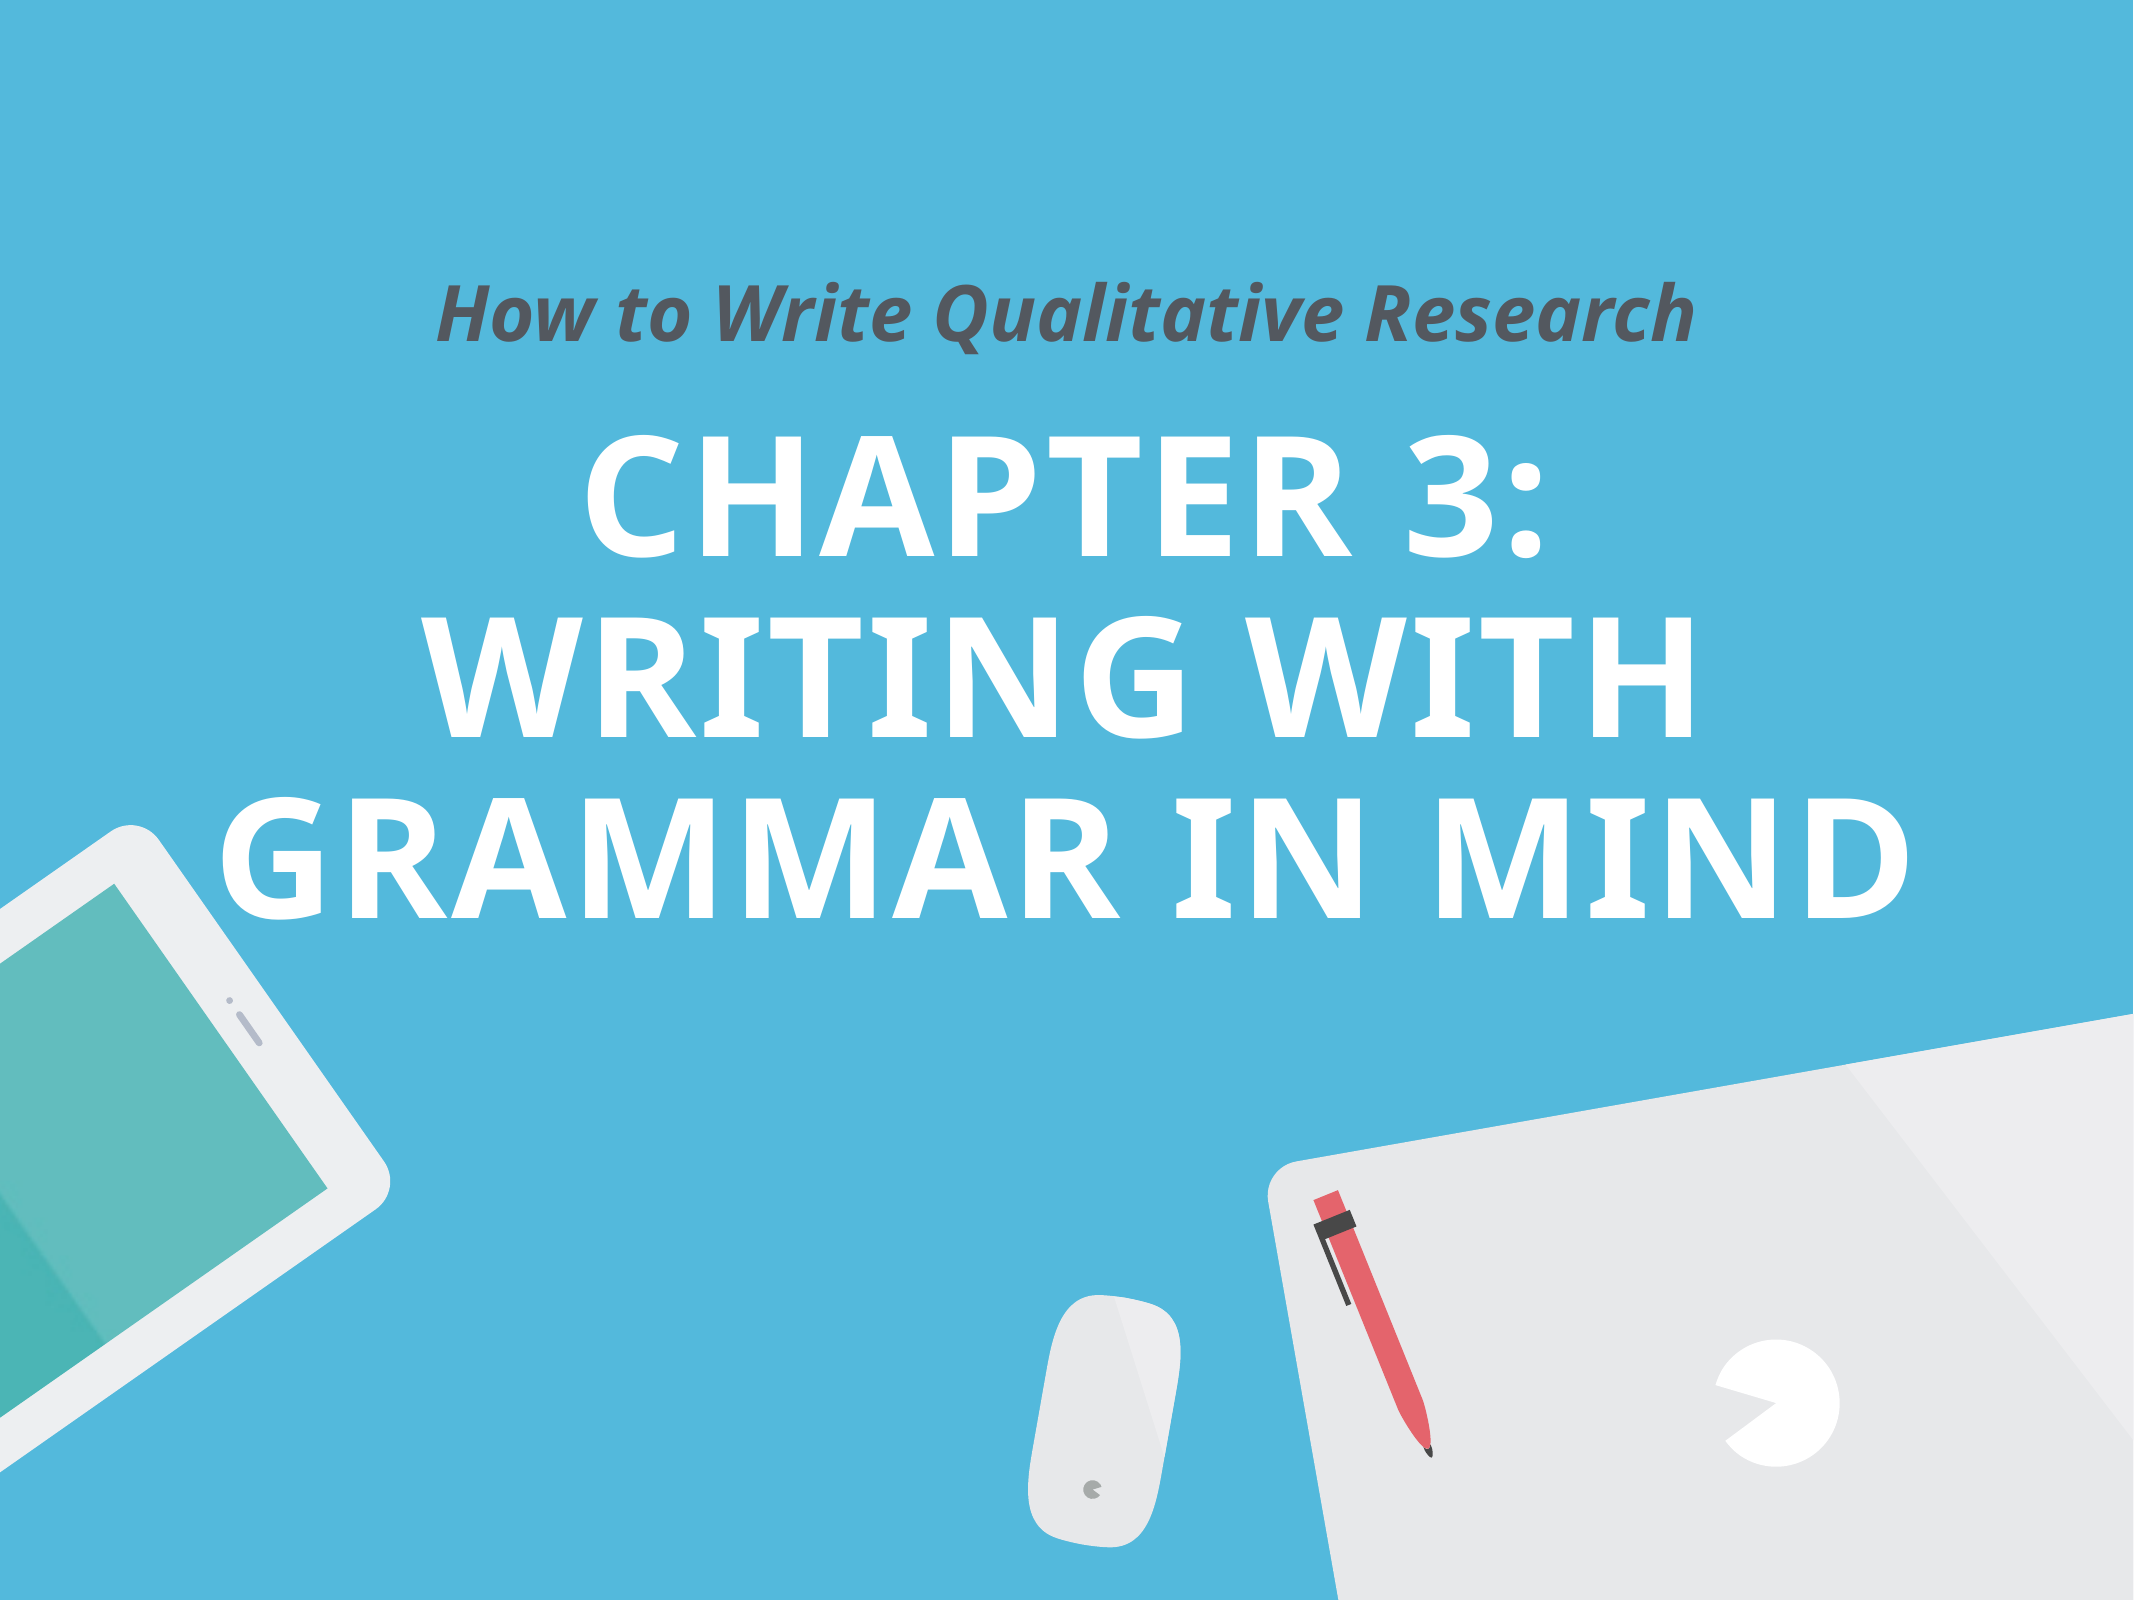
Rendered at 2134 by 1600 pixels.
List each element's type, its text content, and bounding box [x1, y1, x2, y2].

title Chapter 3: Writing with Grammar in Mind [207, 318, 1926, 1049]
picture [0, 883, 328, 1418]
